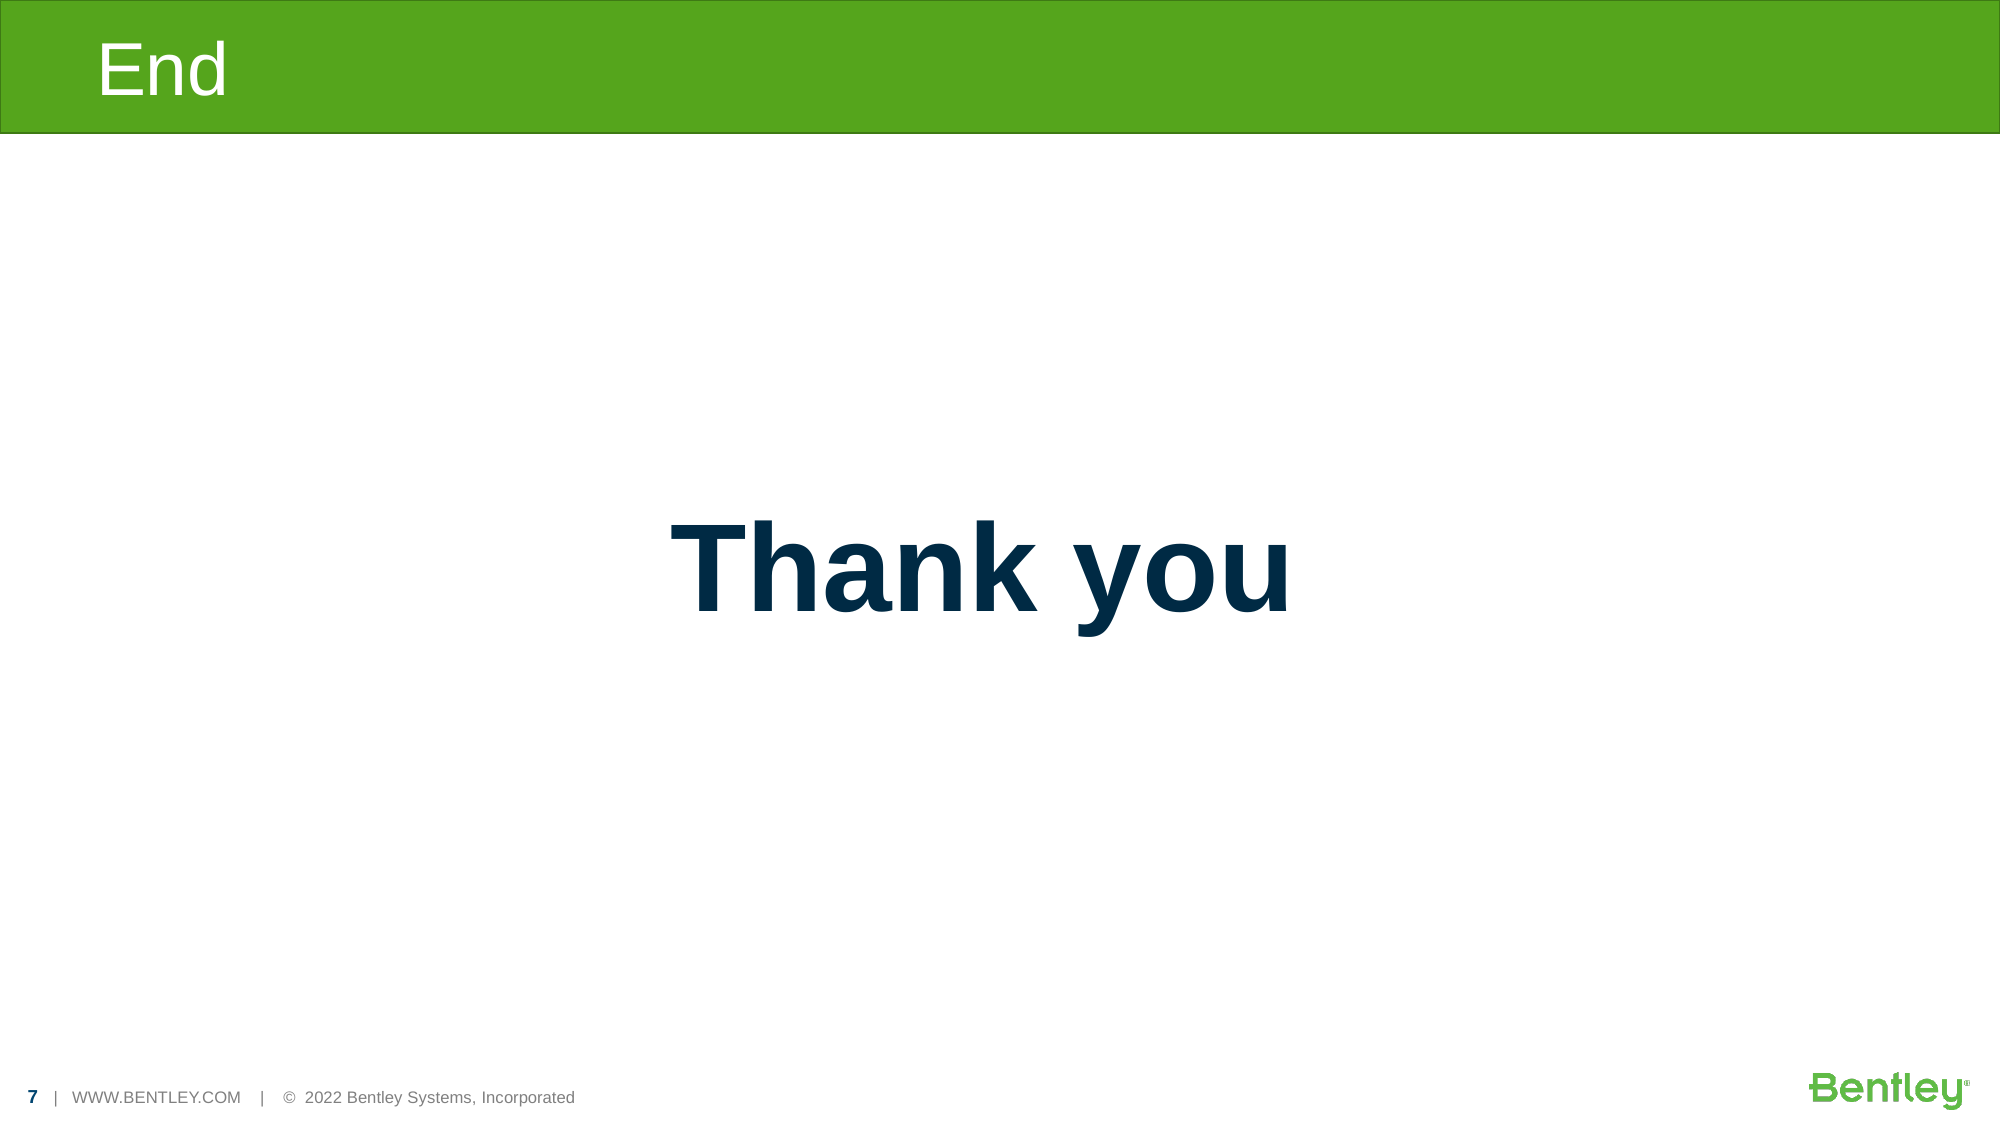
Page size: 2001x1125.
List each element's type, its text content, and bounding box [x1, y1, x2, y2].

picture [1809, 1072, 1970, 1110]
title End [81, 8, 1914, 133]
text_box Thank you [376, 479, 1624, 644]
text_box [0, 0, 2000, 134]
